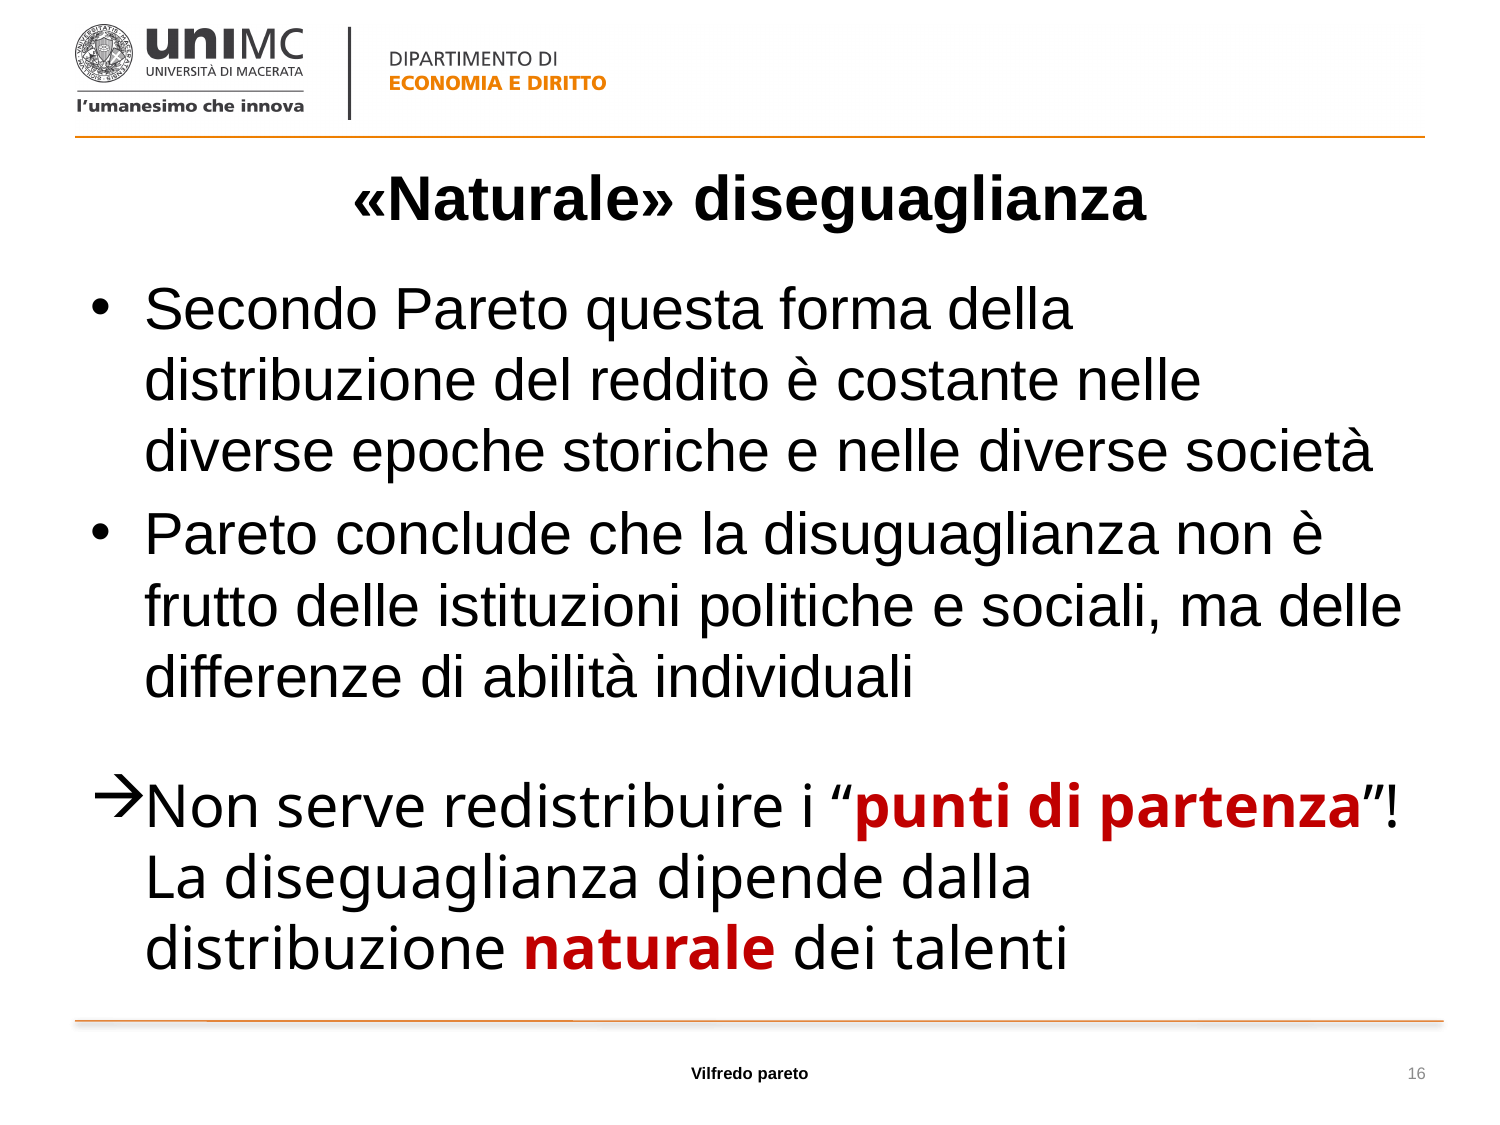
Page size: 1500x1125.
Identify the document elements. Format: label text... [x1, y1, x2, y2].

title «Naturale» diseguaglianza [75, 149, 1425, 241]
slide_number 16 [1091, 1042, 1442, 1103]
picture [75, 24, 1425, 138]
footer Vilfredo pareto [512, 1042, 988, 1103]
list Secondo Pareto questa forma della distribuzione del reddito è costante nelle diverse epoche storiche e nelle diverse società Pareto conclude che la disuguaglianza non è frutto delle istituzioni politiche e sociali, ma delle differenze di abilità individuali Non serve redistribuire i “punti di partenza”! La diseguaglianza dipende dalla distribuzione naturale dei talenti [75, 262, 1425, 1005]
